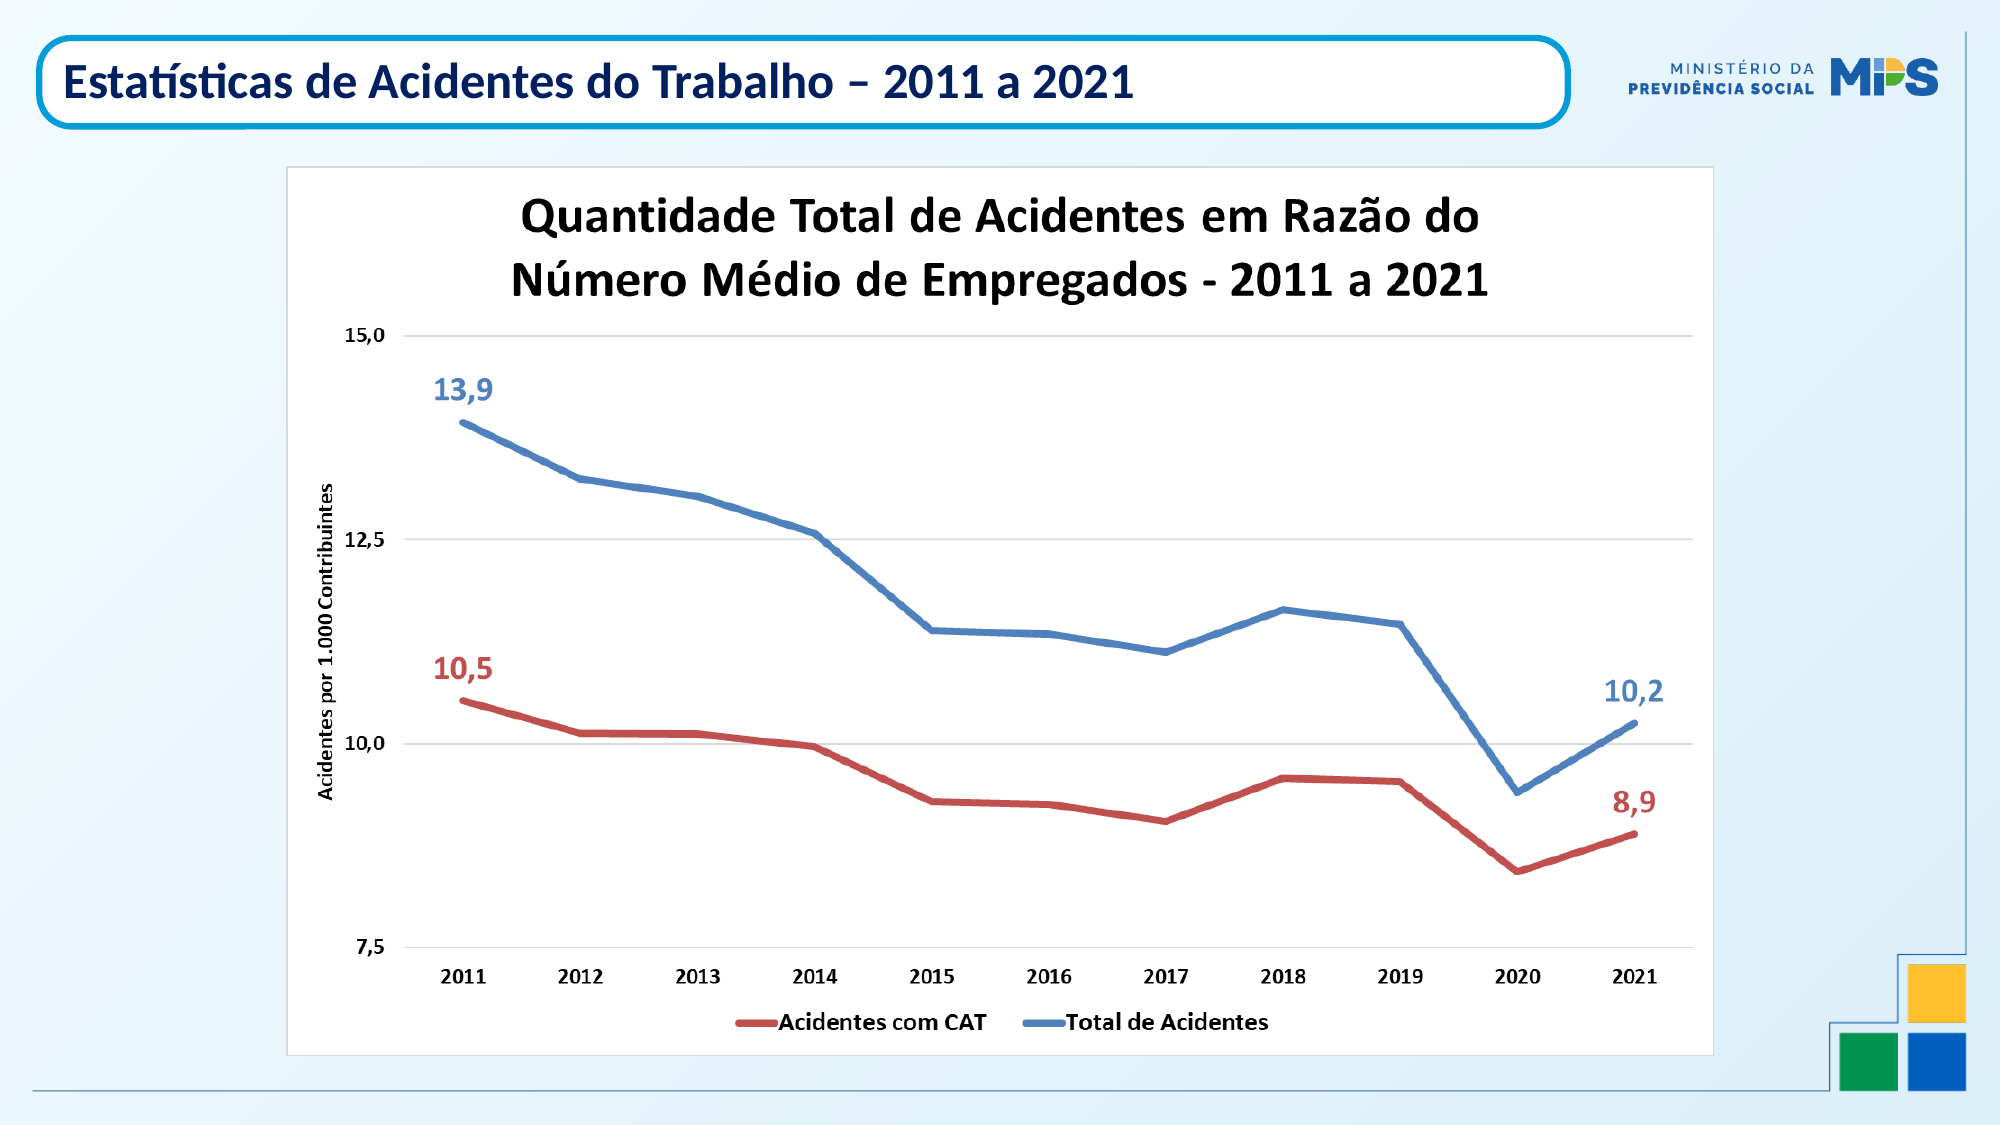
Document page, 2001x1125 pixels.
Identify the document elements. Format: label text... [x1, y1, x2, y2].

text_box Estatísticas de Acidentes do Trabalho – 2011 a 2021 [37, 35, 1570, 129]
picture [0, 0, 2000, 1125]
